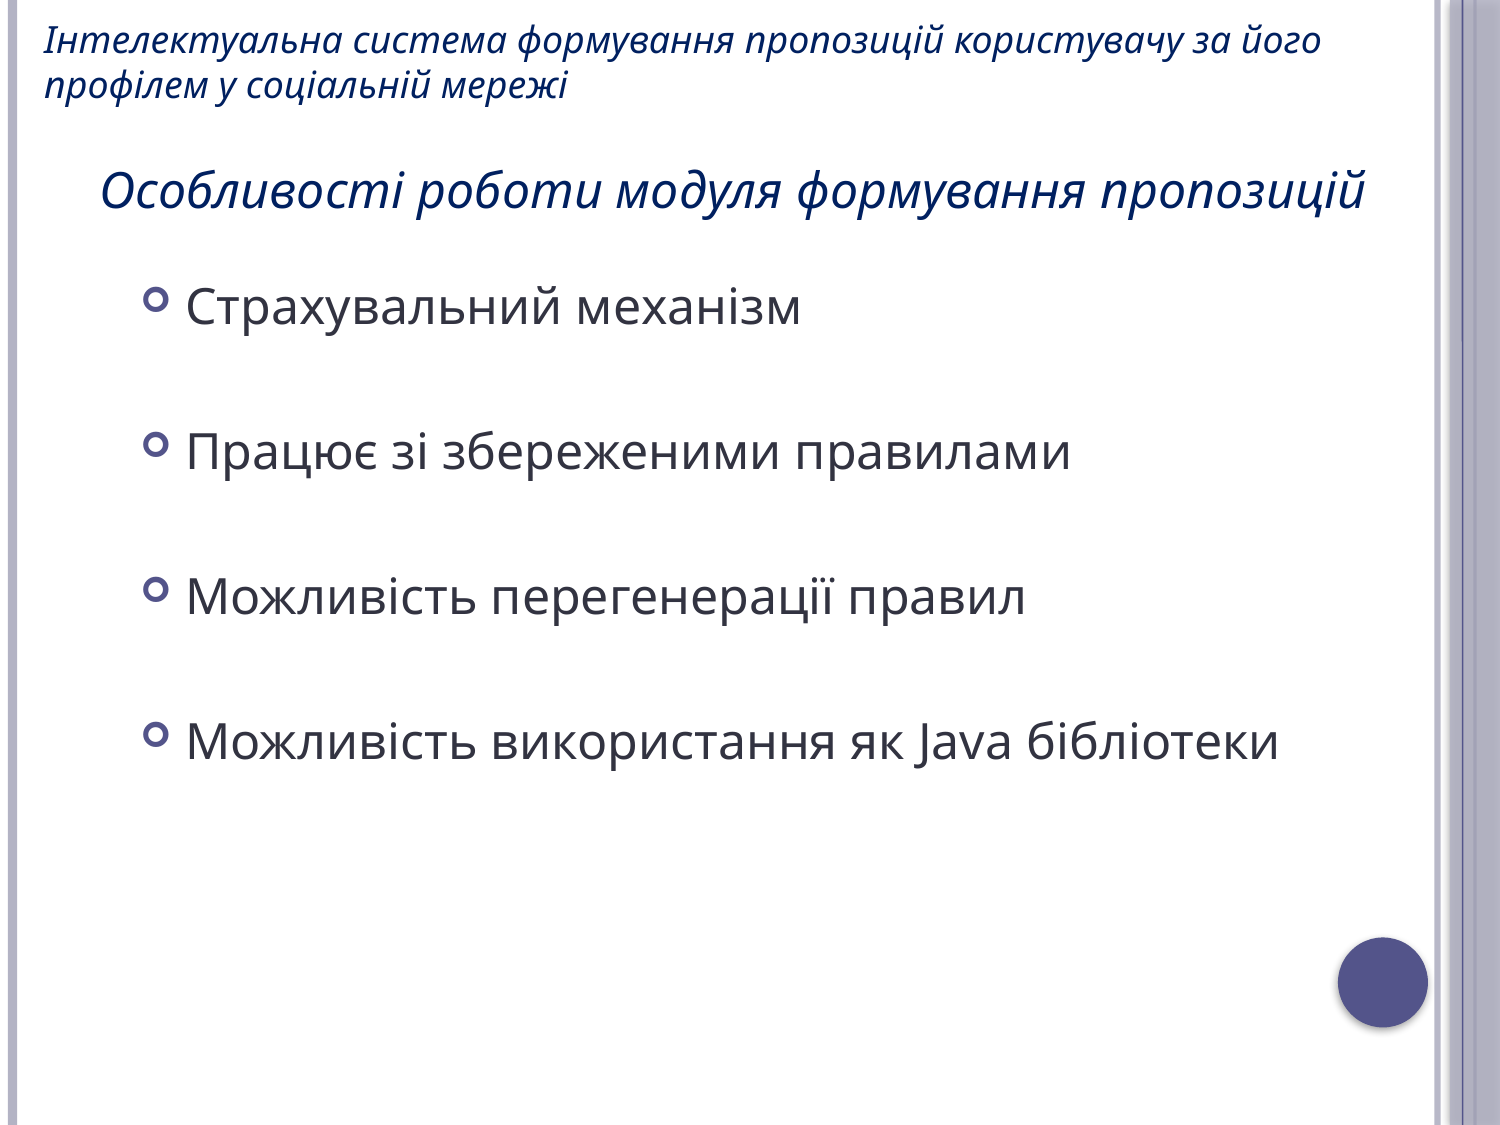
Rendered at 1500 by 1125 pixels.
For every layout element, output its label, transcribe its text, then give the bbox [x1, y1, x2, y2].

text_box Особливості роботи модуля формування пропозицій [42, 151, 1425, 227]
list Страхувальний механізм Працює зі збереженими правилами Можливість перегенерації правил Можливість використання як Java бібліотеки [125, 267, 1342, 894]
text_box Інтелектуальна система формування пропозицій користувачу за його профілем у соціальній мережі [29, 41, 1459, 114]
